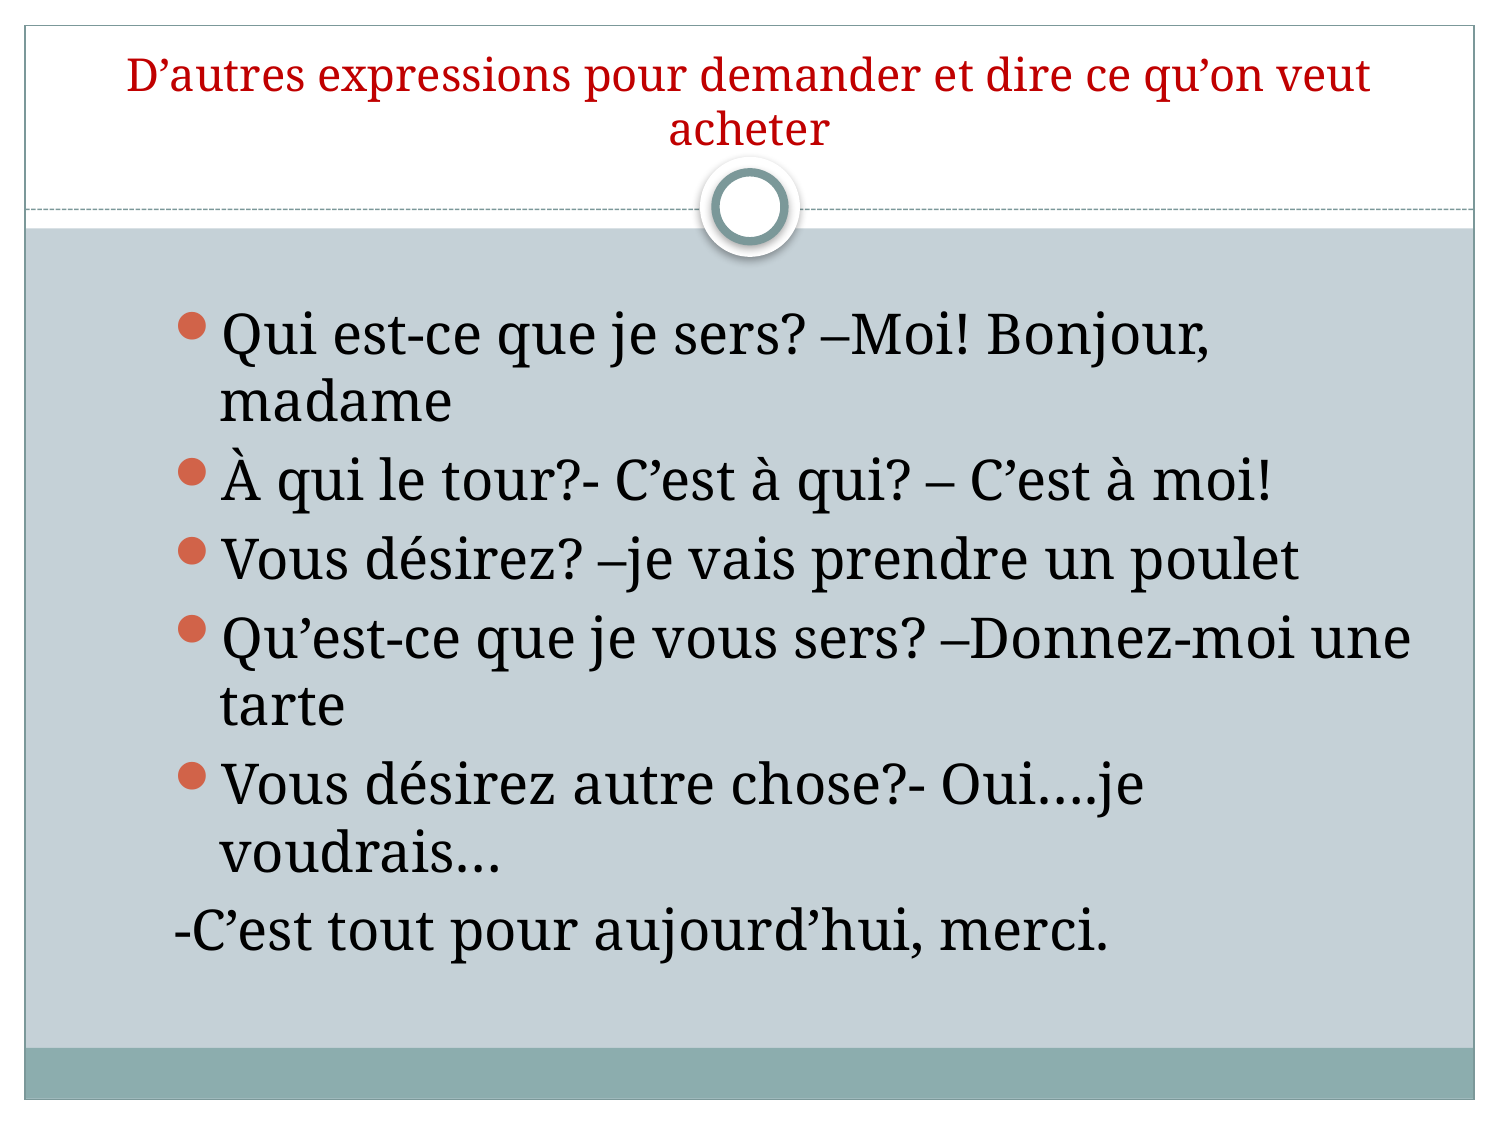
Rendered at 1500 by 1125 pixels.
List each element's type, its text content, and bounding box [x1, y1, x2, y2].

title D’autres expressions pour demander et dire ce qu’on veut acheter [49, 37, 1450, 162]
list Qui est-ce que je sers? –Moi! Bonjour, madame À qui le tour?- C’est à qui? – C’est à moi! Vous désirez? –je vais prendre un poulet Qu’est-ce que je vous sers? –Donnez-moi une tarte Vous désirez autre chose?- Oui….je voudrais… -C’est tout pour aujourd’hui, merci. [159, 290, 1445, 1001]
